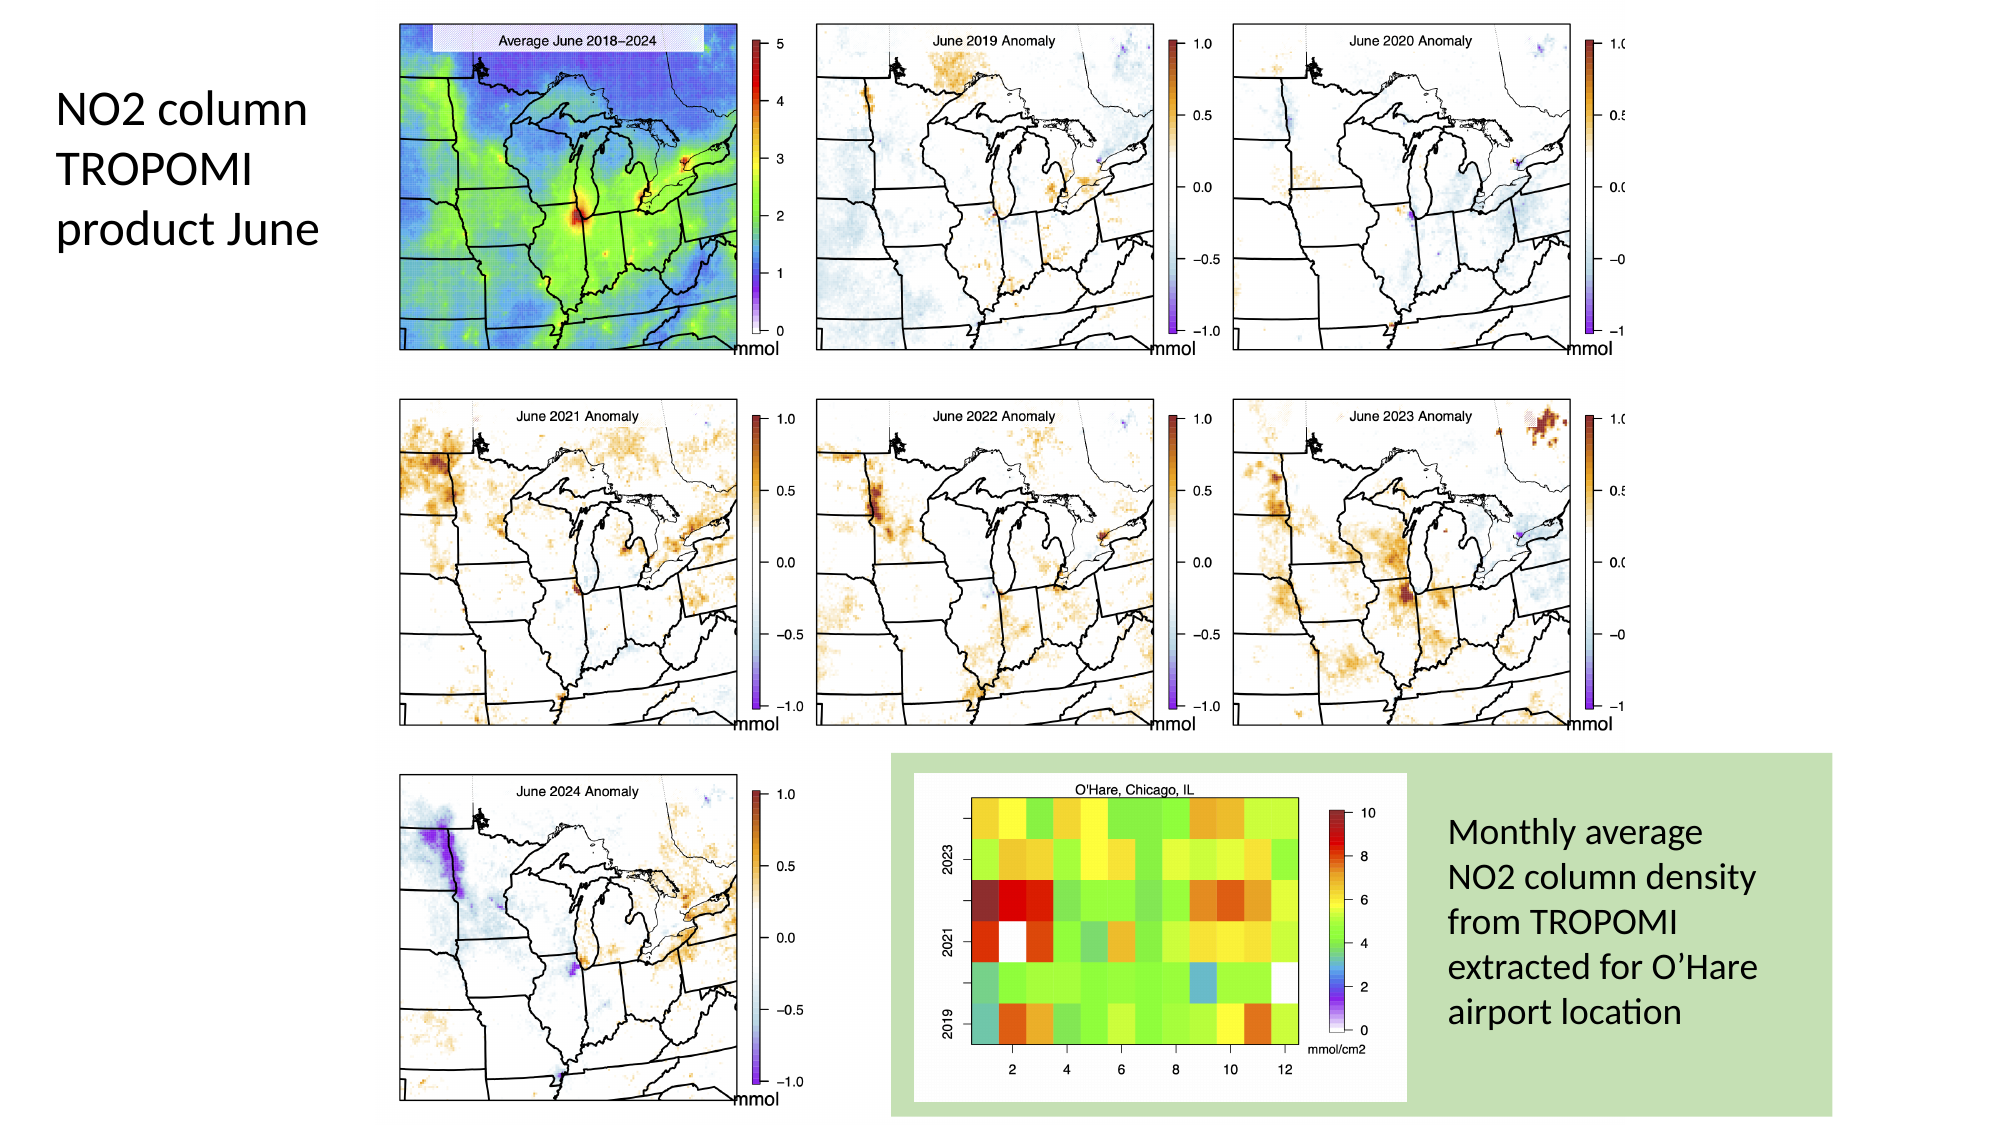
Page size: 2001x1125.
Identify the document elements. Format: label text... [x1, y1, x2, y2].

text_box Monthly average NO2 column density from TROPOMI extracted for O’Hare airport location [1625, 799, 1795, 1085]
text_box NO2 column TROPOMI product June [40, 68, 345, 264]
text_box [1625, 752, 1833, 1118]
picture [374, 0, 1625, 1125]
